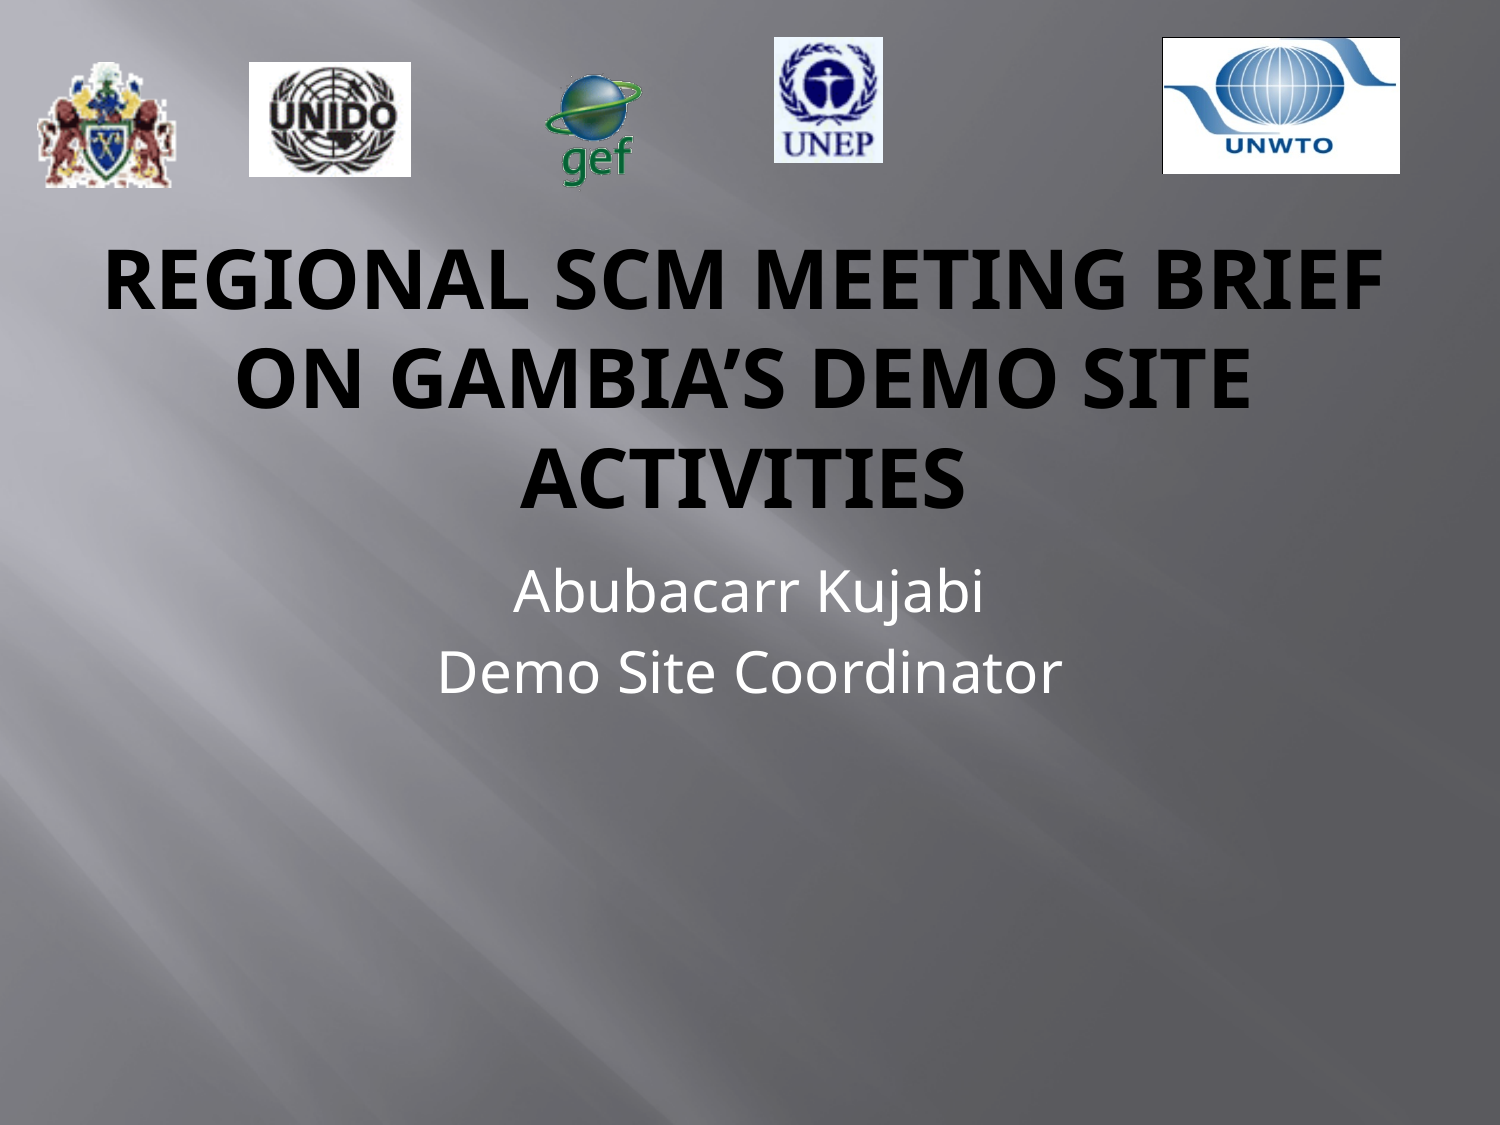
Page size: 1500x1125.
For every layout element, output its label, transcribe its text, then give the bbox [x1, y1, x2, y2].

picture [249, 62, 412, 177]
picture [537, 62, 652, 198]
text_box [74, 45, 1425, 233]
picture [37, 62, 179, 188]
subtitle Abubacarr Kujabi Demo Site Coordinator [225, 546, 1275, 834]
picture [774, 37, 883, 163]
title REGIONAL SCM MEETING BRIEF on GAMBIA’S DEMO SITE activities [69, 227, 1420, 525]
picture [1162, 37, 1400, 174]
